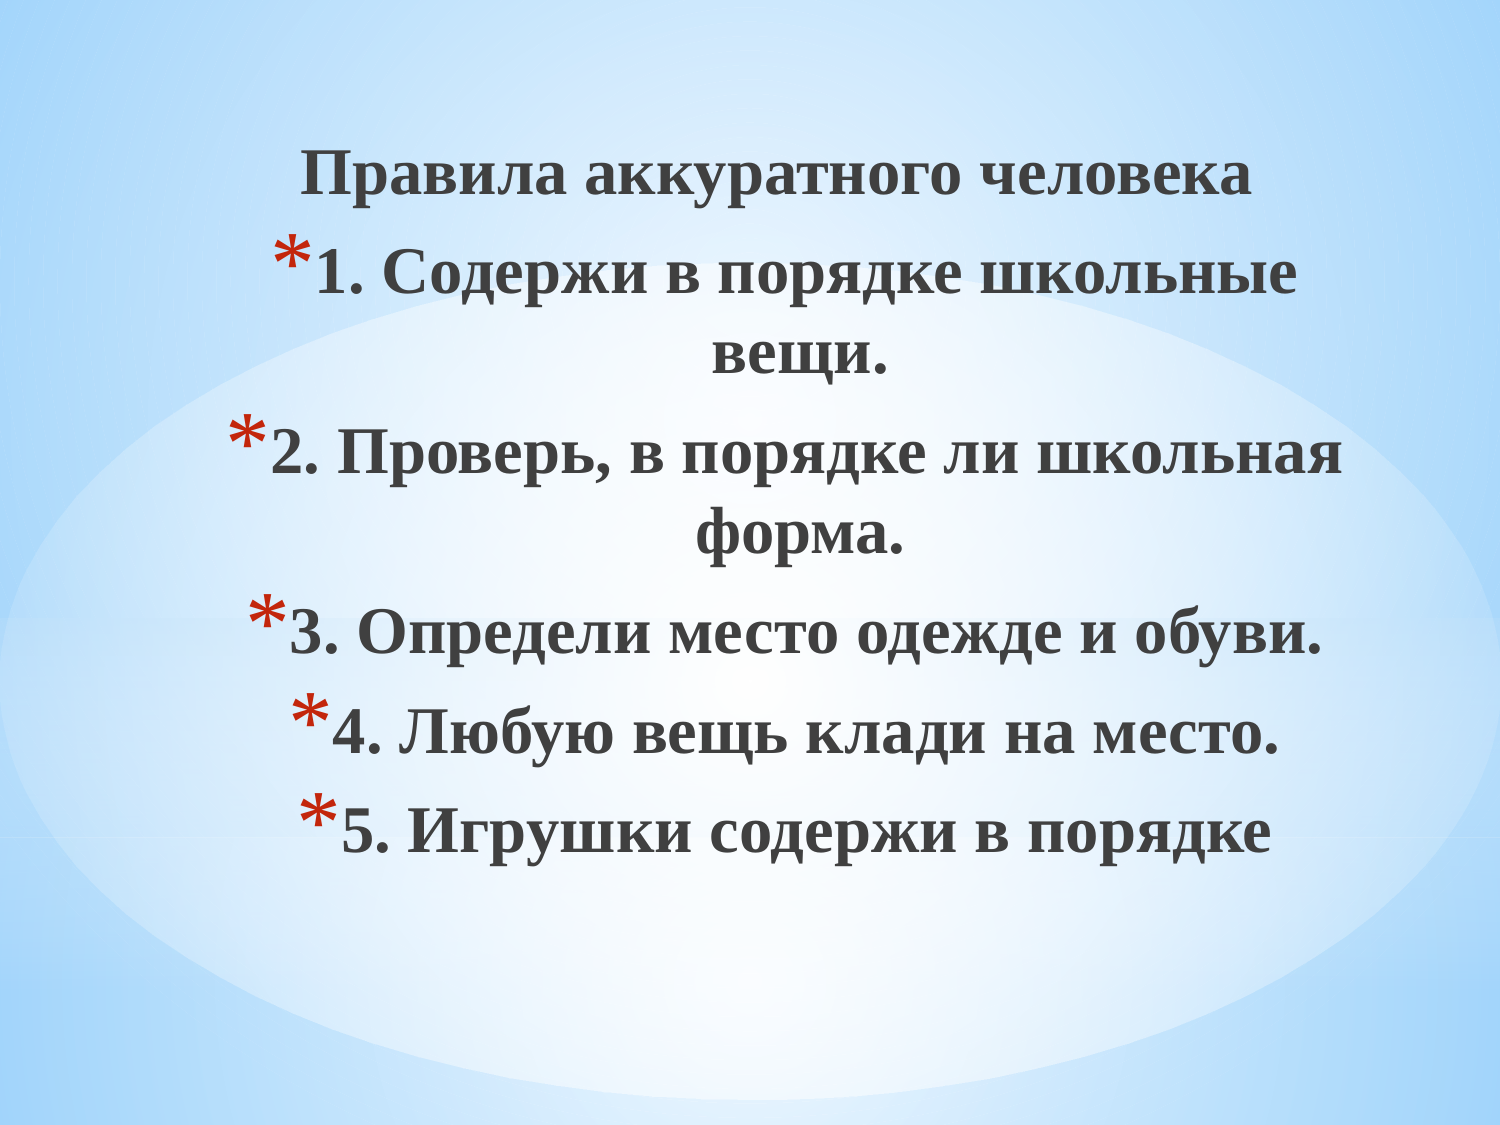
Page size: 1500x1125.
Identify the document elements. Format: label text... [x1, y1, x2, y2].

list Правила аккуратного человека 1. Содержи в порядке школьные вещи. 2. Проверь, в порядке ли школьная форма. 3. Определи место одежде и обуви. 4. Любую вещь клади на место. 5. Игрушки содержи в порядке [187, 120, 1376, 906]
